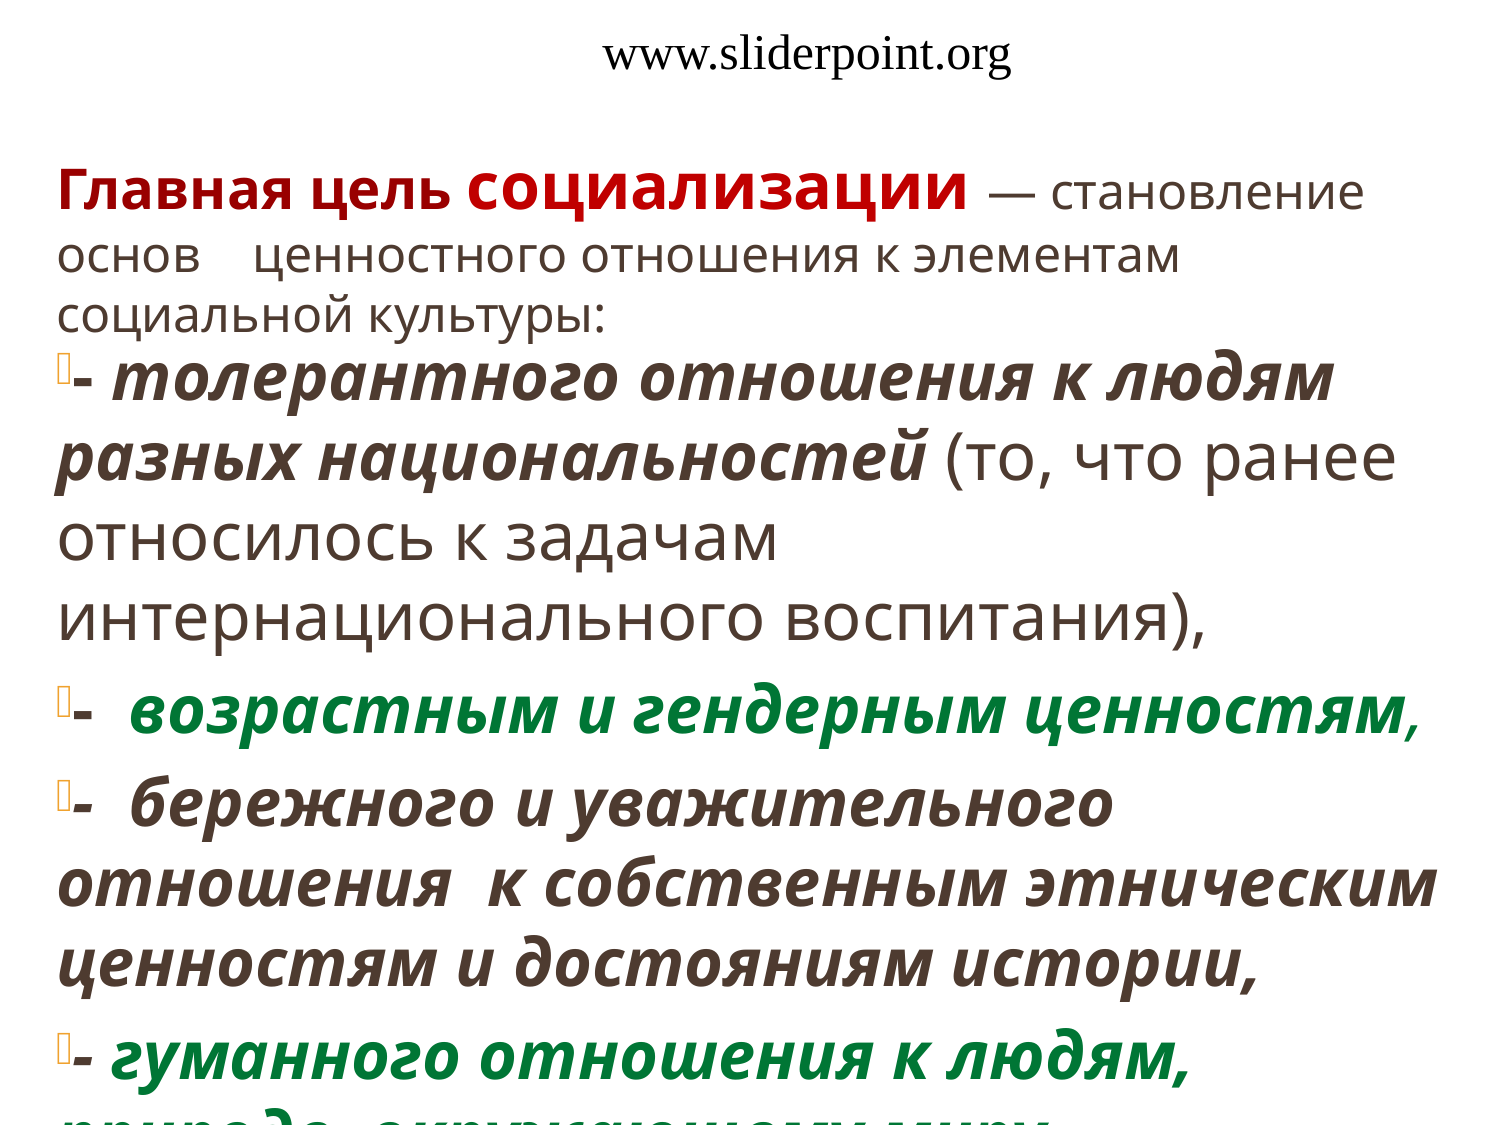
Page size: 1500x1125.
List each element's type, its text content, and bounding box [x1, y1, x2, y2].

title Главная цель социализации — становление основ ценностного отношения к элементам социальной культуры: [41, 137, 1455, 291]
list - толерантного отношения к людям разных национальностей (то, что ранее относилось к задачам интернационального воспитания), - возрастным и гендерным ценностям, - бережного и уважительного отношения к собственным этническим ценностям и достояниям истории, - гуманного отношения к людям, природе, окружающему миру. [41, 326, 1467, 1069]
footer www.sliderpoint.org [587, 12, 1063, 60]
